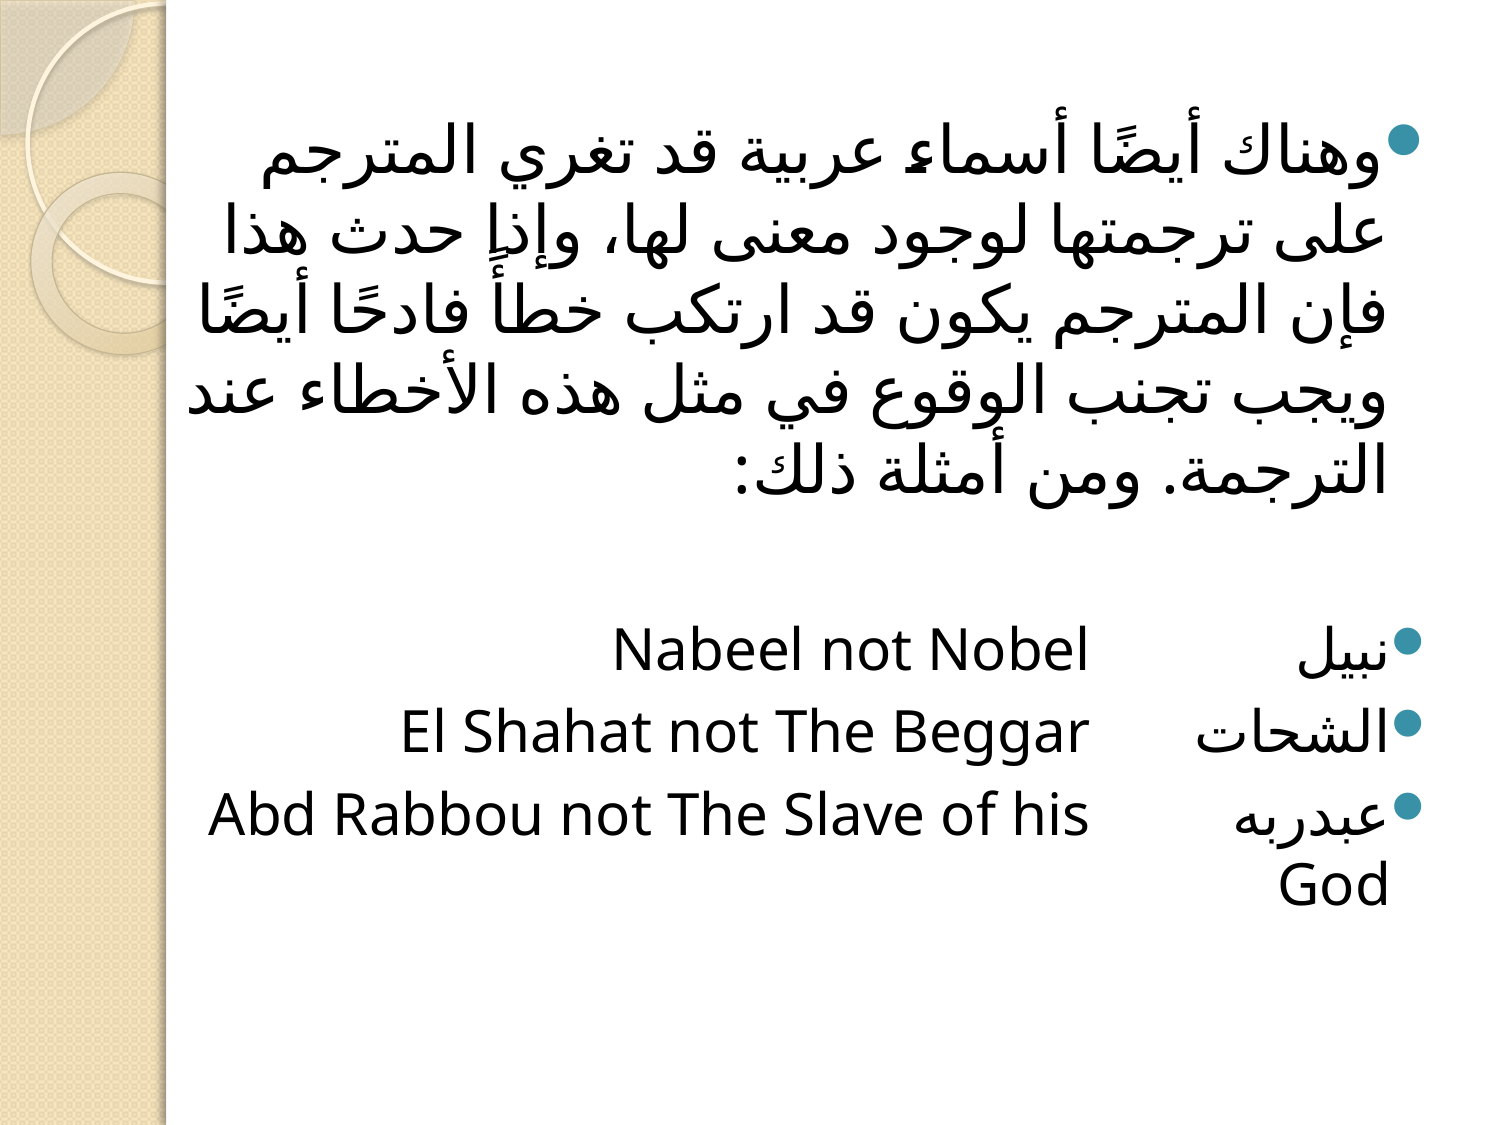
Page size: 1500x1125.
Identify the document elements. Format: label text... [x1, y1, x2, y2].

list وهناك أيضًا أسماء عربية قد تغري المترجم على ترجمتها لوجود معنى لها، وإذا حدث هذا فإن المترجم يكون قد ارتكب خطأً فادحًا أيضًا ويجب تجنب الوقوع في مثل هذه الأخطاء عند الترجمة. ومن أمثلة ذلك: نبيل Nabeel not Nobel الشحات El Shahat not The Beggar عبدربه Abd Rabbou not The Slave of his God [150, 99, 1466, 1000]
